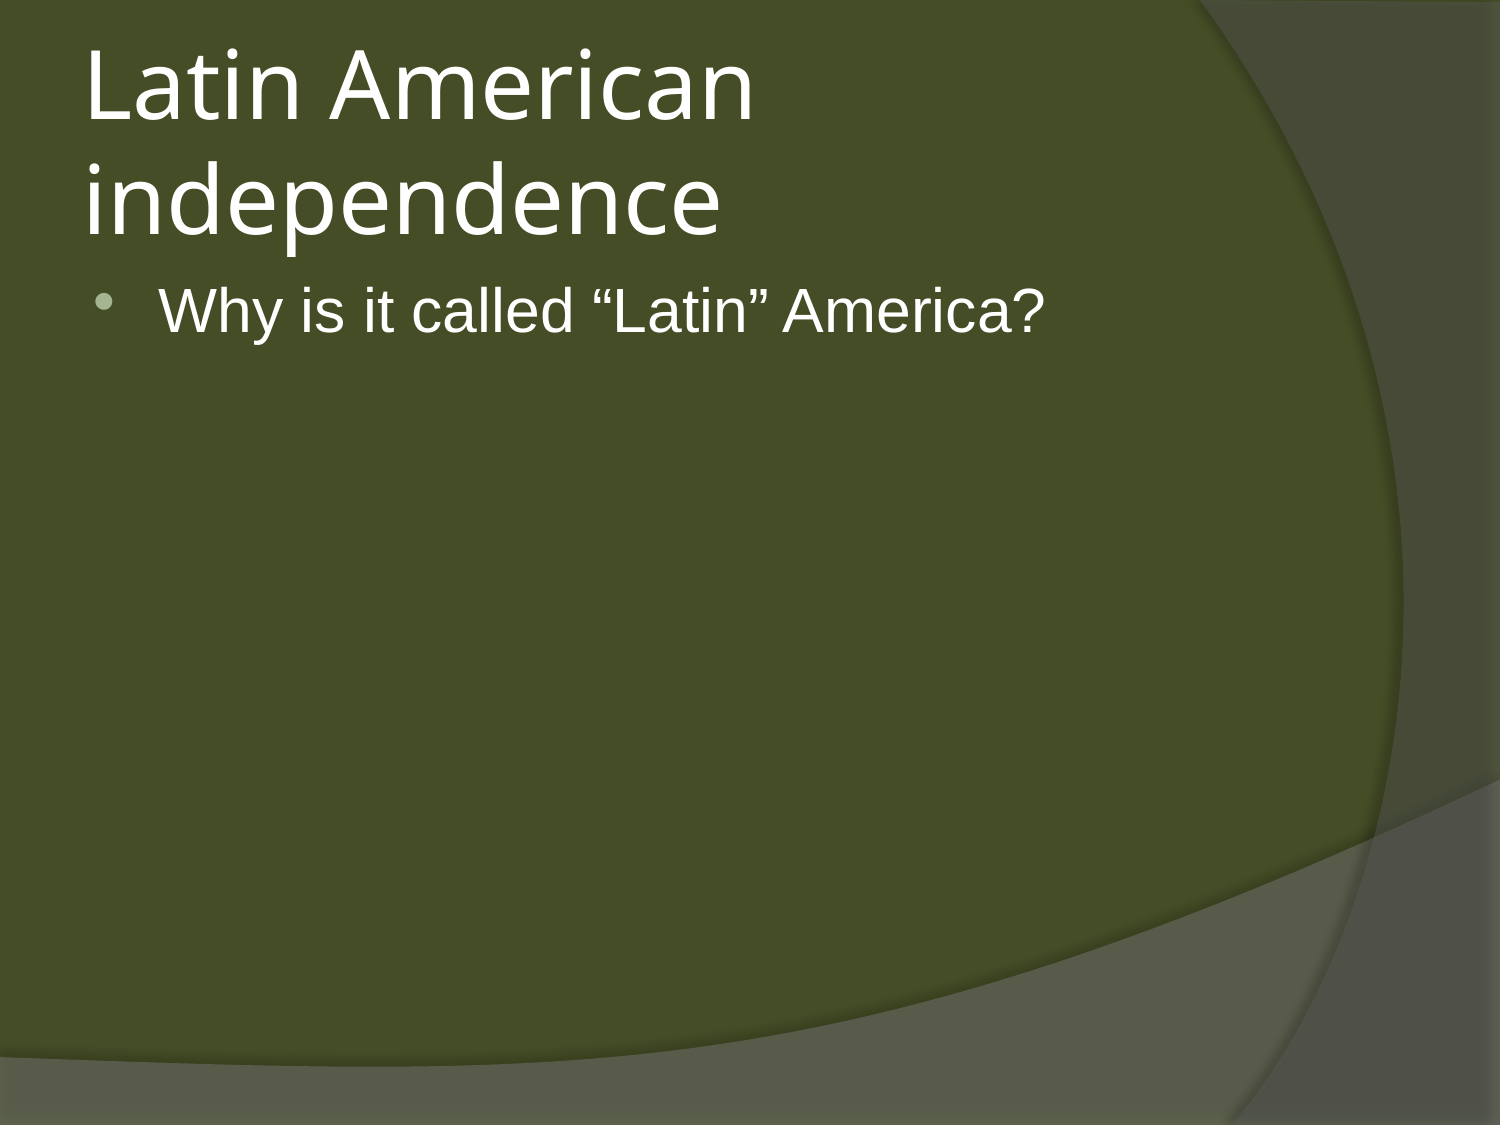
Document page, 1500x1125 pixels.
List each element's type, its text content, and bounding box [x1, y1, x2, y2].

list Why is it called “Latin” America? [75, 262, 1300, 1005]
title Latin American independence [75, 45, 1300, 233]
